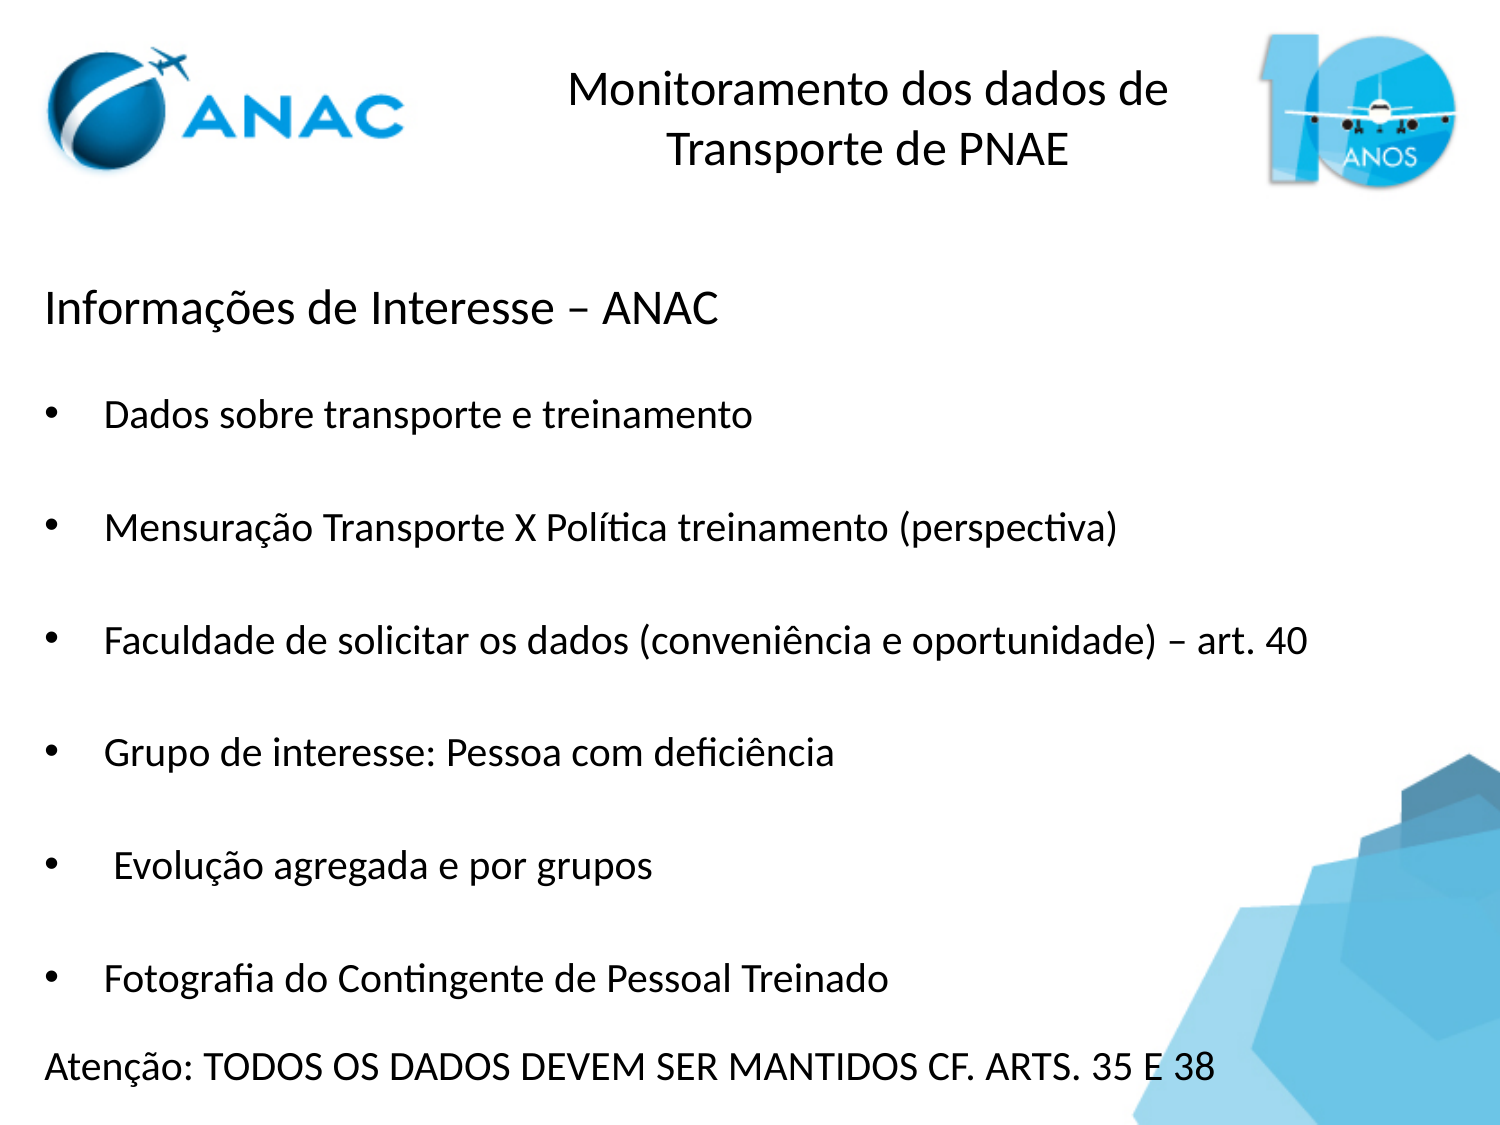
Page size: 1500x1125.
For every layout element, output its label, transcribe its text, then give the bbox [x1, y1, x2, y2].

list Informações de Interesse – ANAC Dados sobre transporte e treinamento Mensuração Transporte X Política treinamento (perspectiva) Faculdade de solicitar os dados (conveniência e oportunidade) – art. 40 Grupo de interesse: Pessoa com deficiência Evolução agregada e por grupos Fotografia do Contingente de Pessoal Treinado Atenção: TODOS OS DADOS DEVEM SER MANTIDOS CF. ARTS. 35 E 38 [29, 267, 1459, 1005]
picture [0, 0, 1500, 1125]
text_box Monitoramento dos dados de Transporte de PNAE [490, 48, 1247, 183]
